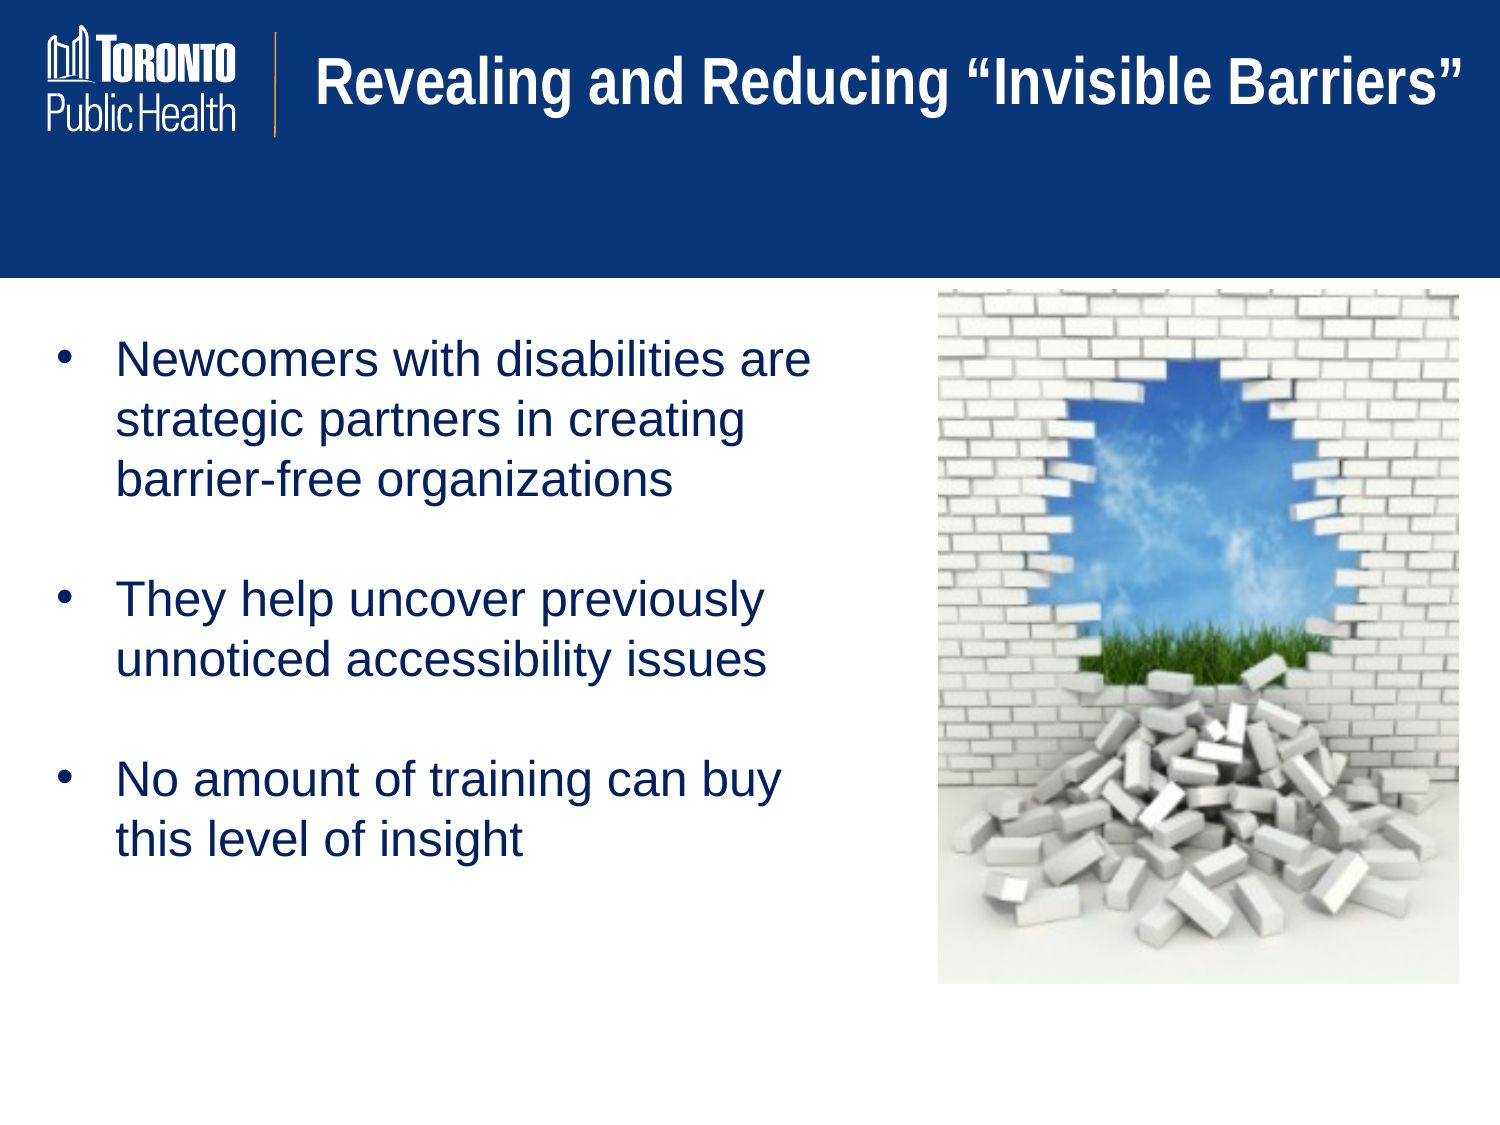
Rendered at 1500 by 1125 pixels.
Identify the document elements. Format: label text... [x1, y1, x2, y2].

text_box Newcomers with disabilities are strategic partners in creating barrier-free organizations They help uncover previously unnoticed accessibility issues No amount of training can buy this level of insight [41, 319, 880, 875]
text_box [62, 224, 1488, 402]
title Revealing and Reducing “Invisible Barriers” [0, 0, 1500, 278]
picture [47, 24, 236, 132]
picture [938, 289, 1459, 985]
